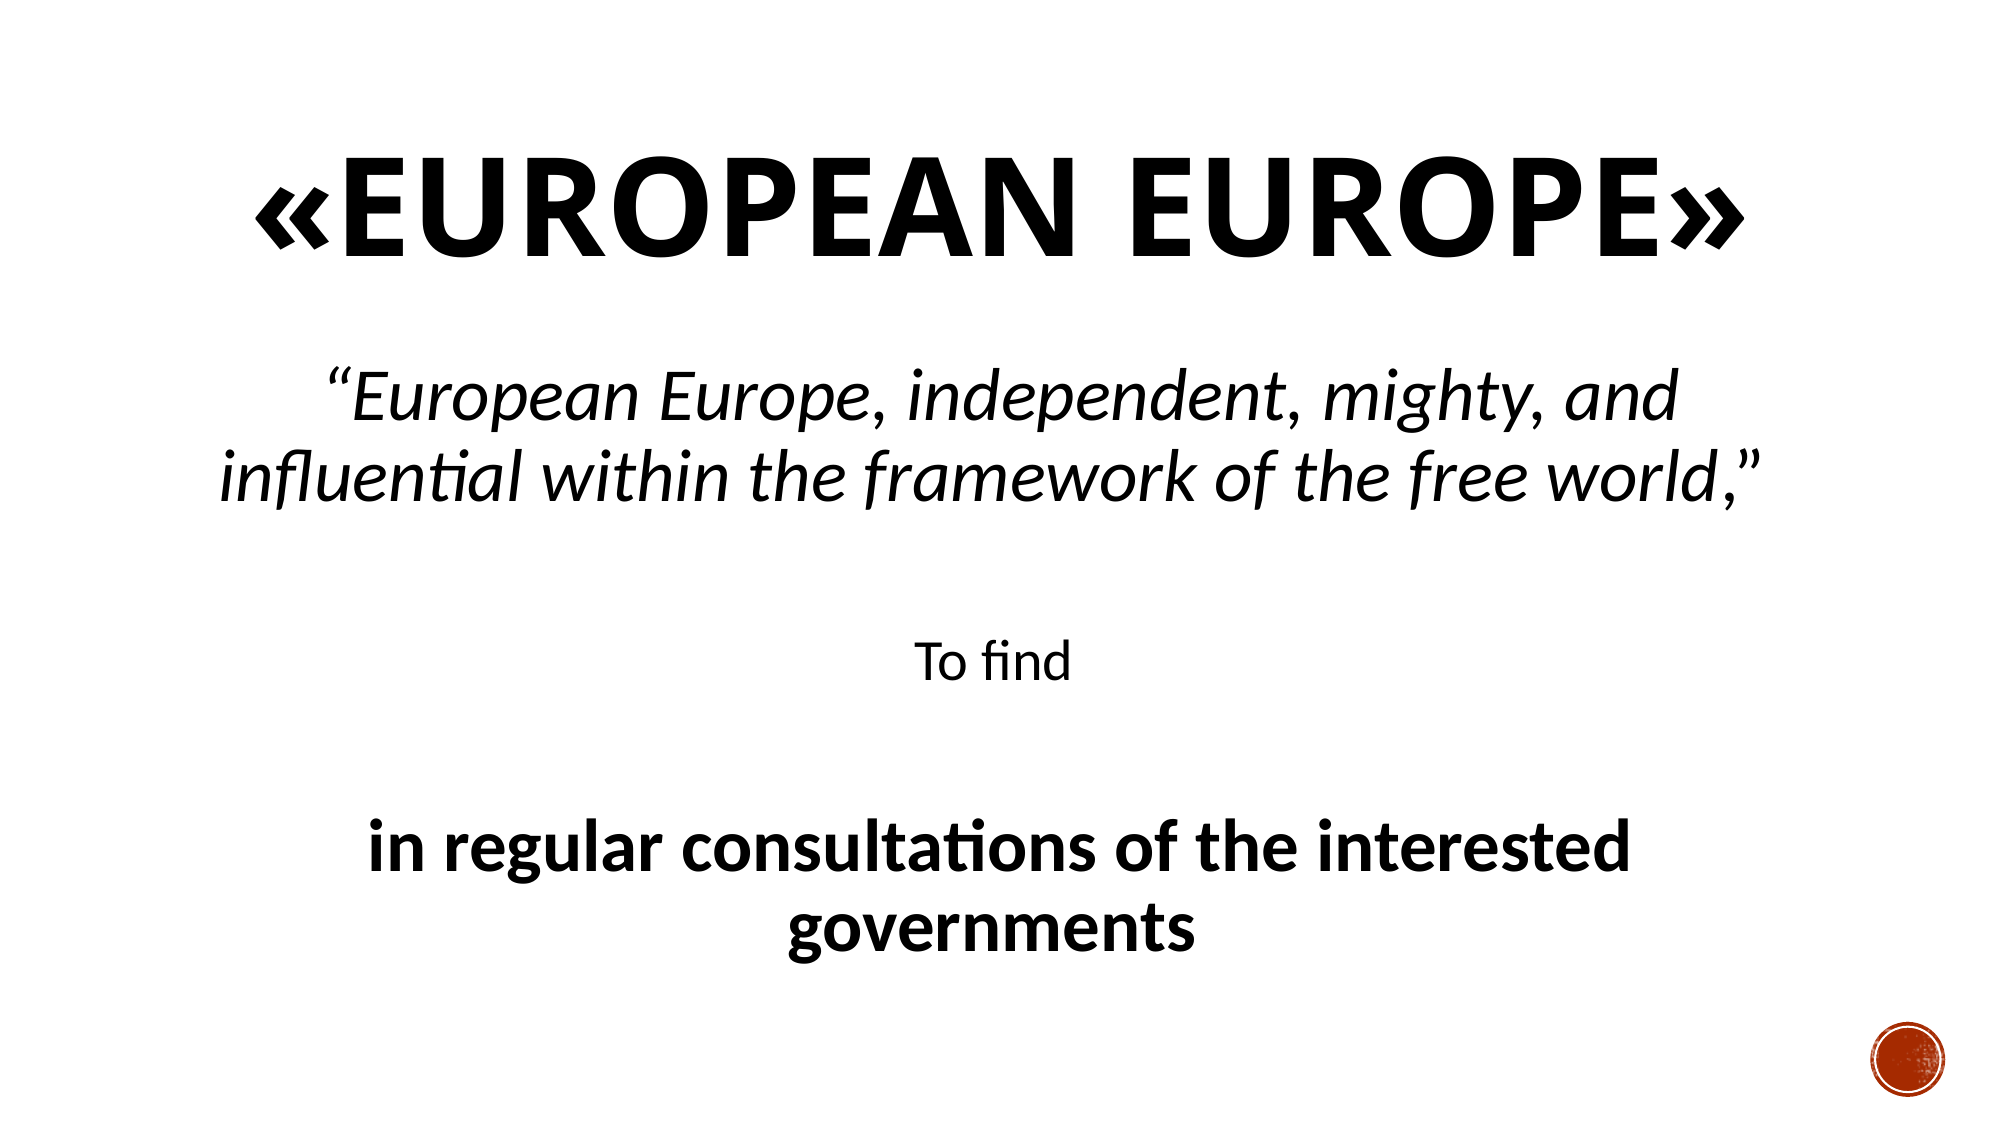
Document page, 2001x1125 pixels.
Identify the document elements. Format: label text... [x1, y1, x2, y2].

title «EUROPEAN EUROPE» [175, 79, 1826, 344]
list “European Europe, independent, mighty, and influential within the framework of the free world,” To find in regular consultations of the interested governments [175, 348, 1826, 1013]
